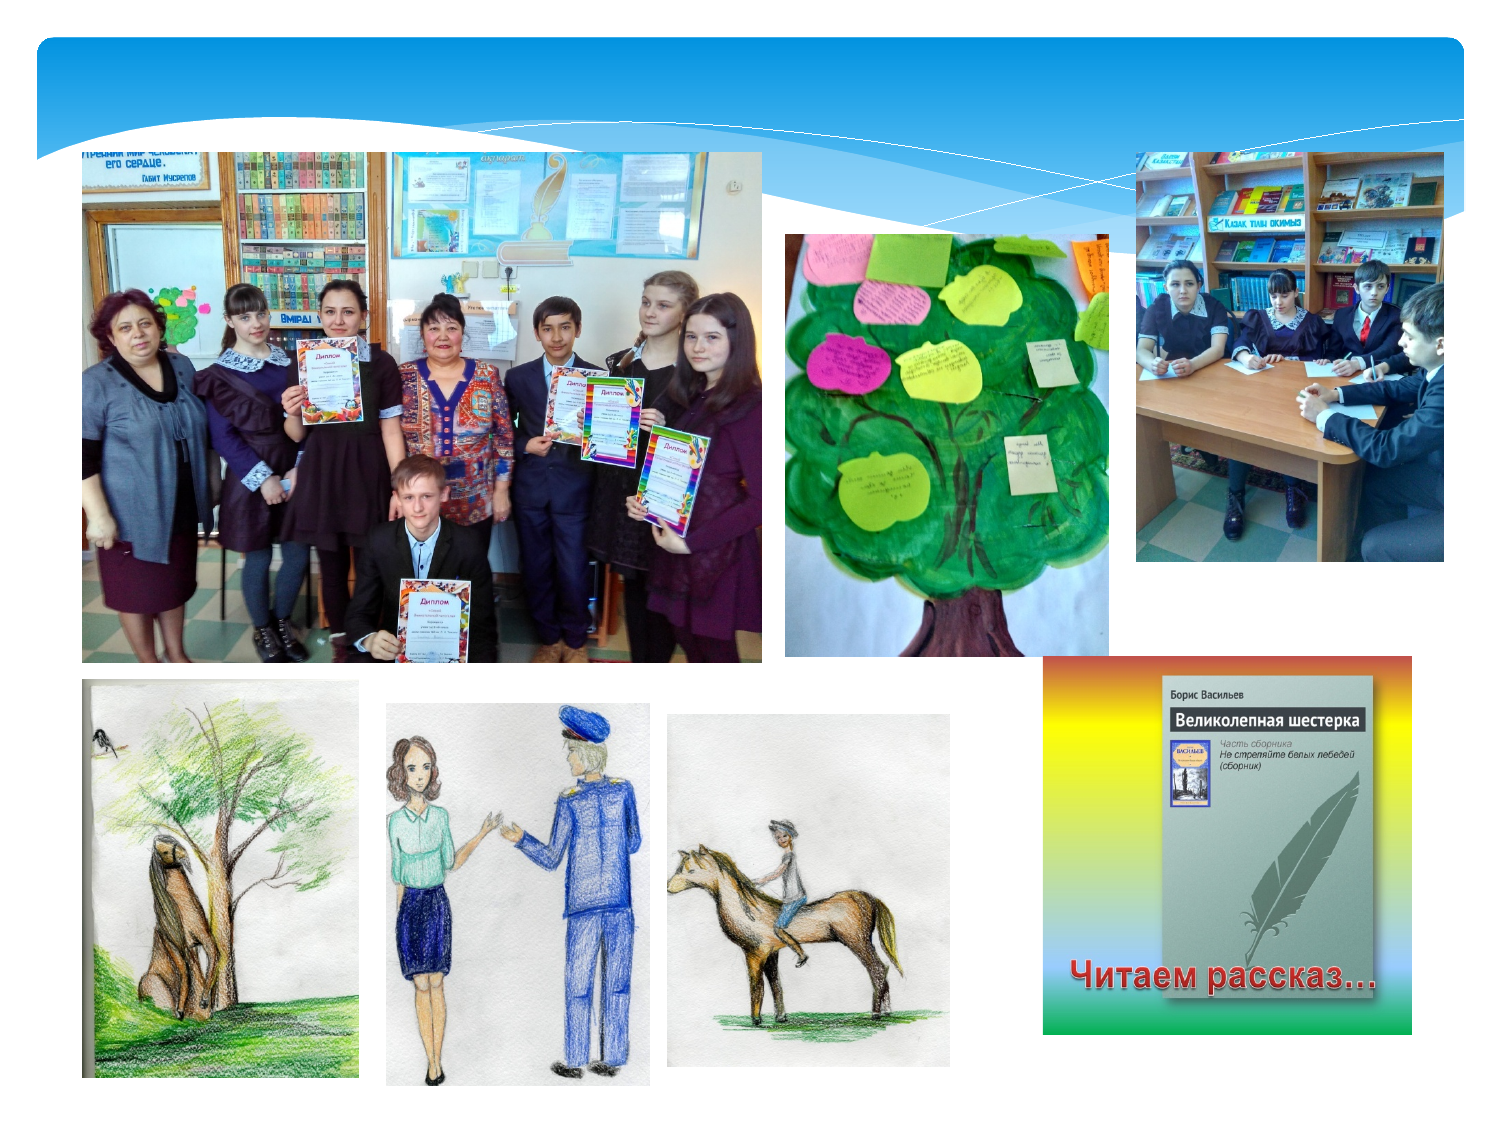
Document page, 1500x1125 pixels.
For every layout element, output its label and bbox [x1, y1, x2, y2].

picture [1136, 152, 1445, 562]
picture [81, 679, 360, 1079]
picture [386, 702, 650, 1087]
picture [784, 234, 1413, 1035]
picture [81, 152, 762, 663]
picture [667, 714, 950, 1067]
